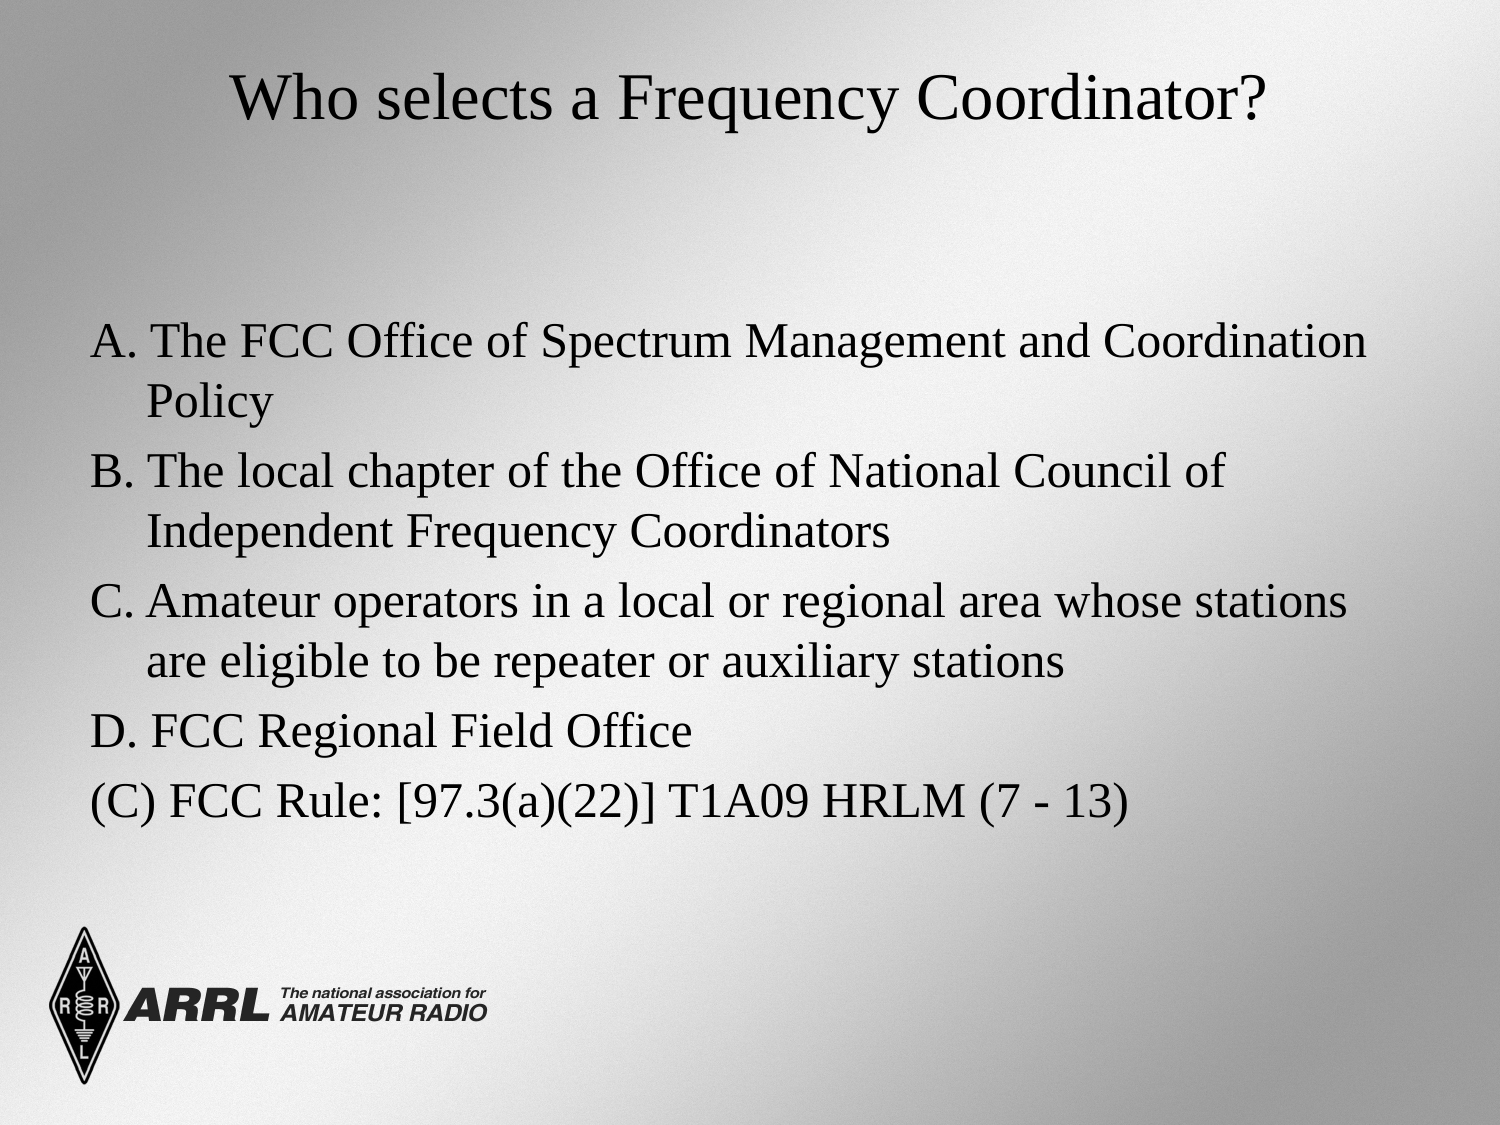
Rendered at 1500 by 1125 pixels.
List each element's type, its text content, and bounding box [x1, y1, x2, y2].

title Who selects a Frequency Coordinator? [75, 45, 1425, 233]
picture [0, 0, 1500, 1125]
list A. The FCC Office of Spectrum Management and Coordination Policy B. The local chapter of the Office of National Council of Independent Frequency Coordinators C. Amateur operators in a local or regional area whose stations are eligible to be repeater or auxiliary stations D. FCC Regional Field Office (C) FCC Rule: [97.3(a)(22)] T1A09 HRLM (7 - 13) [75, 299, 1425, 1005]
